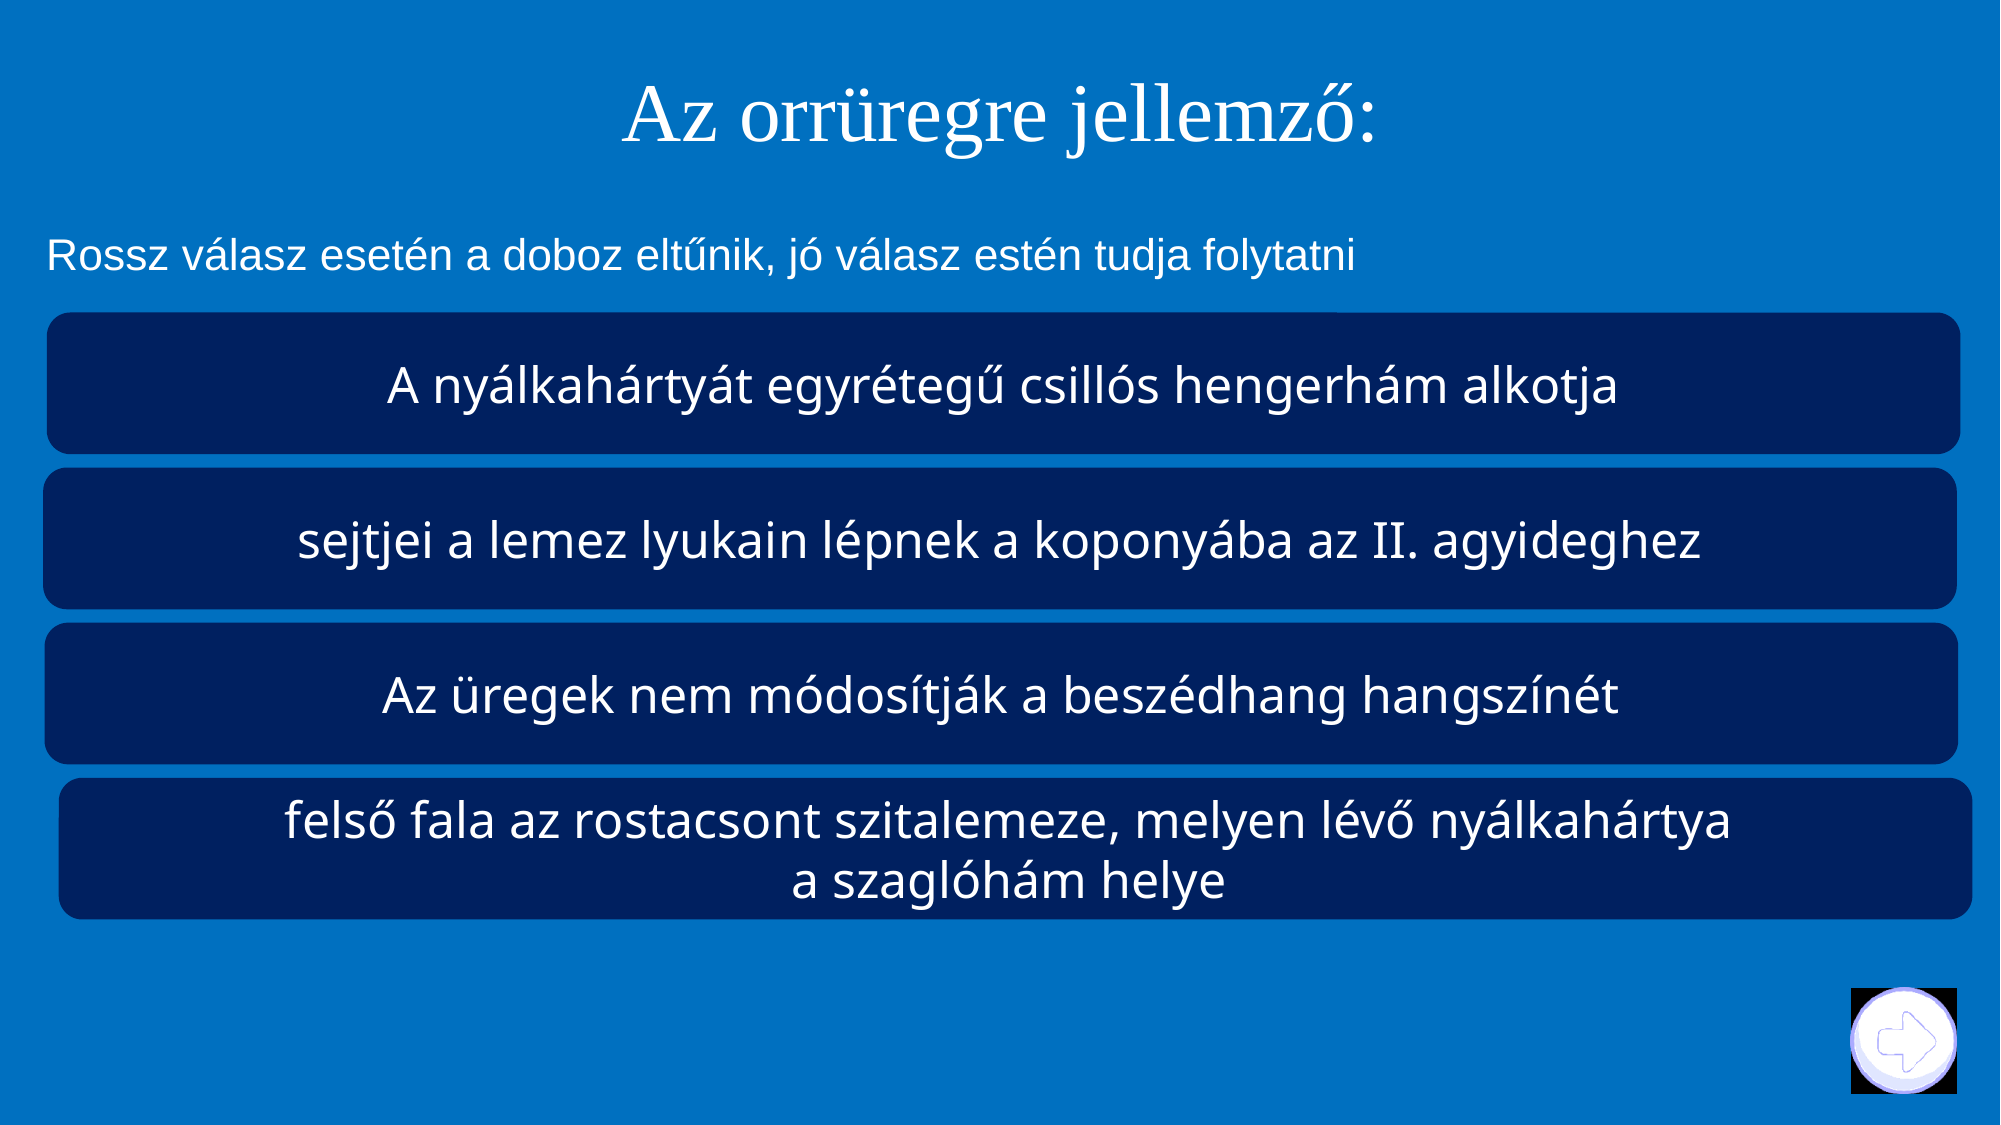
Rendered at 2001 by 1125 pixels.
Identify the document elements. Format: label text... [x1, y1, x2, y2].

text_box Az üregek nem módosítják a beszédhang hangszínét [44, 622, 1959, 765]
text_box sejtjei a lemez lyukain lépnek a koponyába az II. agyideghez [43, 467, 1957, 610]
text_box A nyálkahártyát egyrétegű csillós hengerhám alkotja [46, 312, 1961, 455]
text_box Az orrüregre jellemző: [46, 31, 1956, 186]
text_box felső fala az rostacsont szitalemeze, melyen lévő nyálkahártya a szaglóhám helye [58, 777, 1973, 920]
picture [1850, 987, 1957, 1095]
text_box Rossz válasz esetén a doboz eltűnik, jó válasz estén tudja folytatni [31, 218, 2000, 288]
